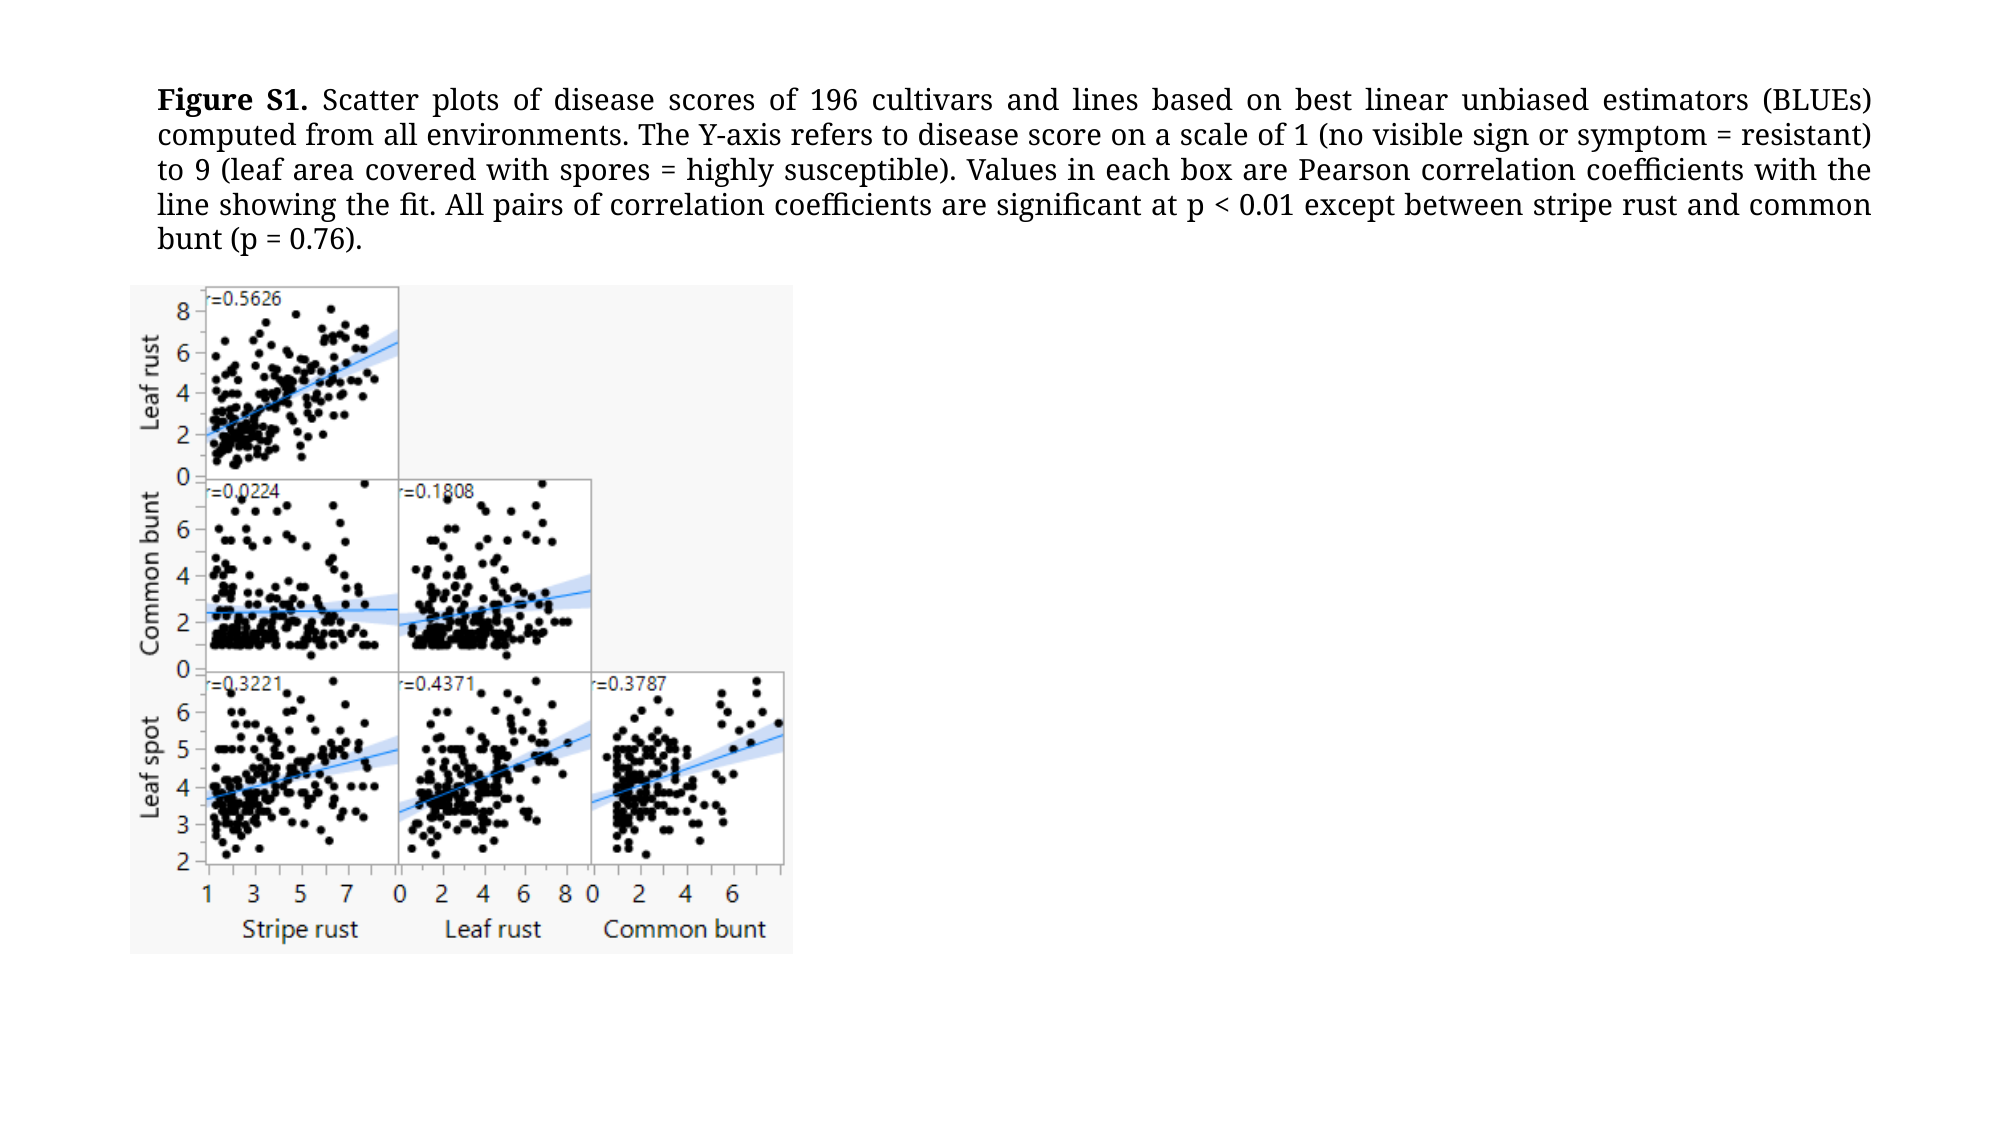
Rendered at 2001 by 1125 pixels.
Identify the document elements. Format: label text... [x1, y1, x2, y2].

picture [130, 285, 793, 955]
text_box Figure S1. Scatter plots of disease scores of 196 cultivars and lines based on best linear unbiased estimators (BLUEs) computed from all environments. The Y-axis refers to disease score on a scale of 1 (no visible sign or symptom = resistant) to 9 (leaf area covered with spores = highly susceptible). Values in each box are Pearson correlation coefficients with the line showing the fit. All pairs of correlation coefficients are significant at p < 0.01 except between stripe rust and common bunt (p = 0.76). [142, 73, 1889, 299]
